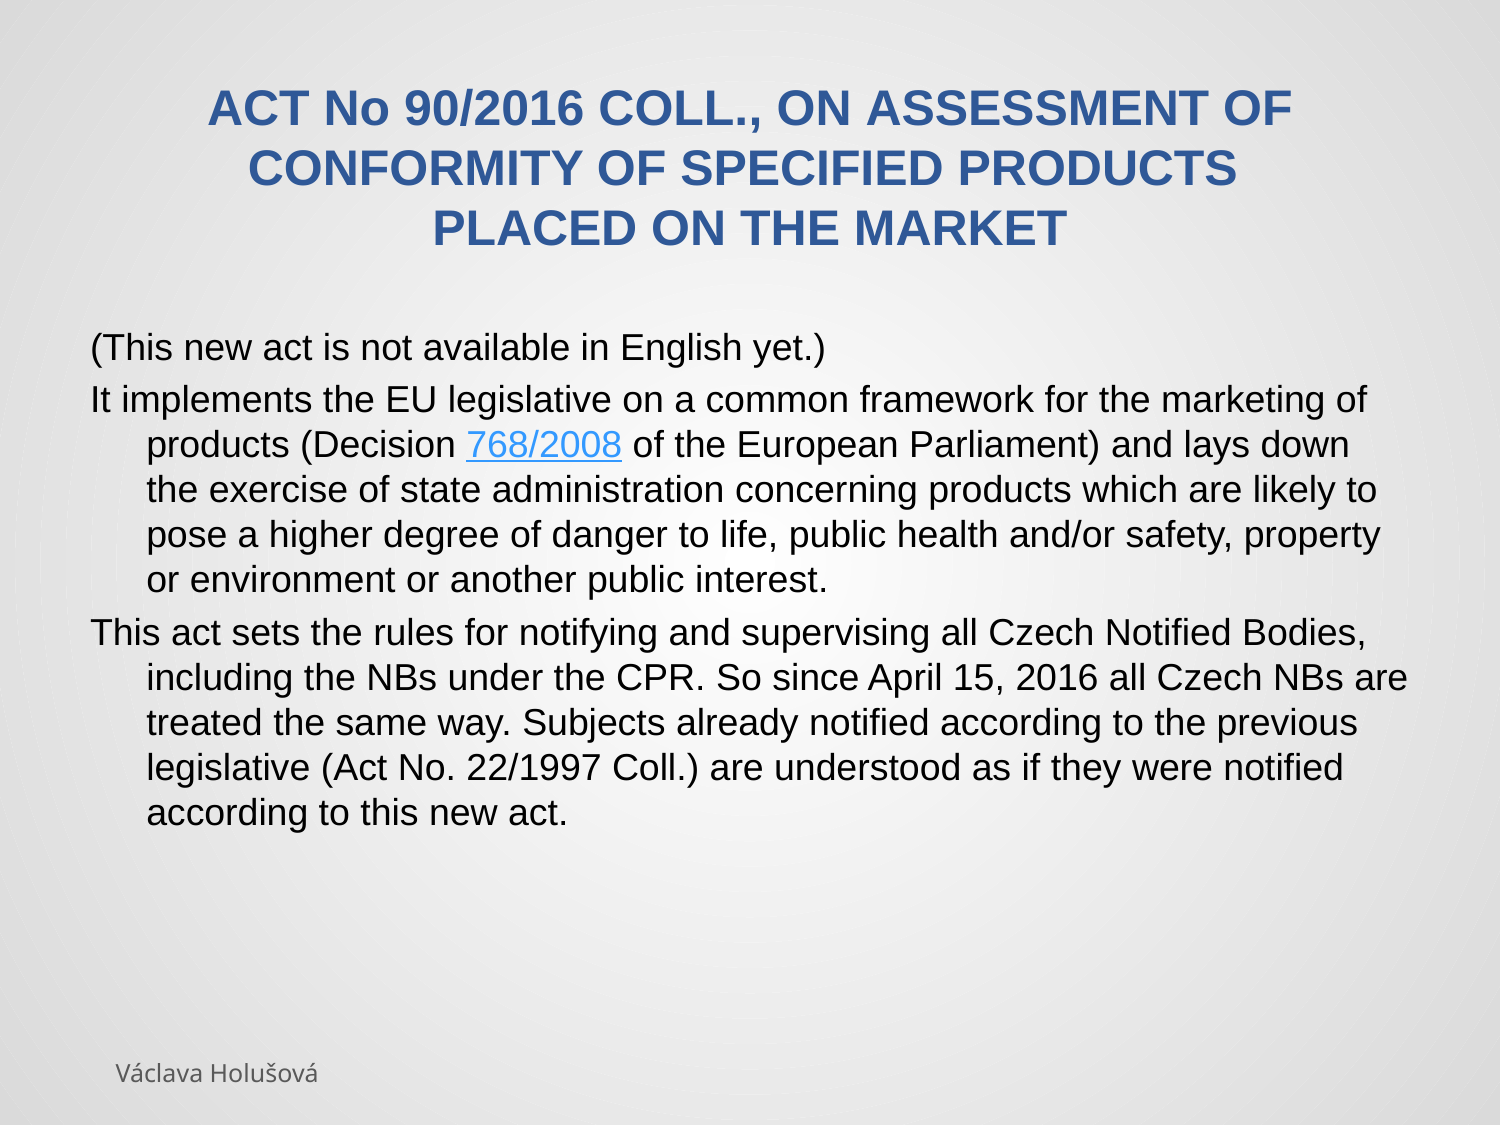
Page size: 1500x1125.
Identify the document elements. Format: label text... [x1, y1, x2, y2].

title ACT No 90/2016 COLL., ON ASSESSMENT OF CONFORMITY OF SPECIFIED PRODUCTS PLACED ON THE MARKET [75, 0, 1425, 262]
list (This new act is not available in English yet.) It implements the EU legislative on a common framework for the marketing of products (Decision 768/2008 of the European Parliament) and lays down the exercise of state administration concerning products which are likely to pose a higher degree of danger to life, public health and/or safety, property or environment or another public interest. This act sets the rules for notifying and supervising all Czech Notified Bodies, including the NBs under the CPR. So since April 15, 2016 all Czech NBs are treated the same way. Subjects already notified according to the previous legislative (Act No. 22/1997 Coll.) are understood as if they were notified according to this new act. [75, 262, 1425, 1005]
footer Václava Holušová [108, 1042, 576, 1103]
